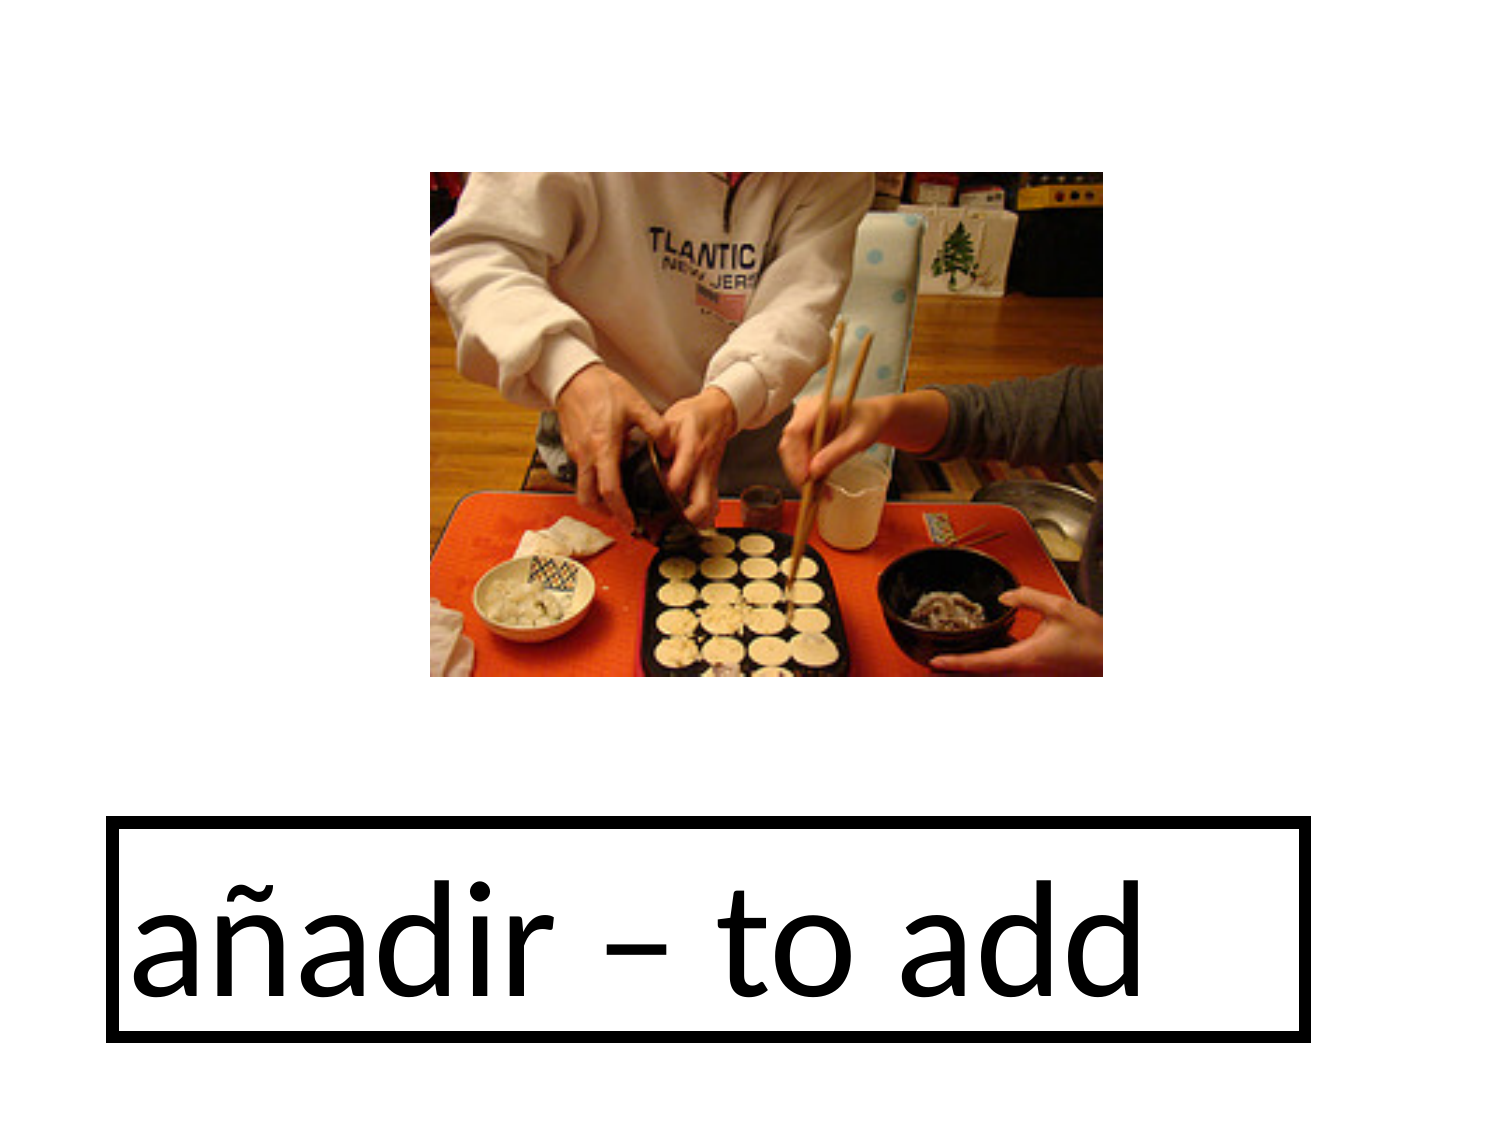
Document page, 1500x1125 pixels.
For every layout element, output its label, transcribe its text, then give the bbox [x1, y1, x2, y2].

picture [430, 172, 1104, 677]
text_box añadir – to add [112, 822, 1306, 1038]
